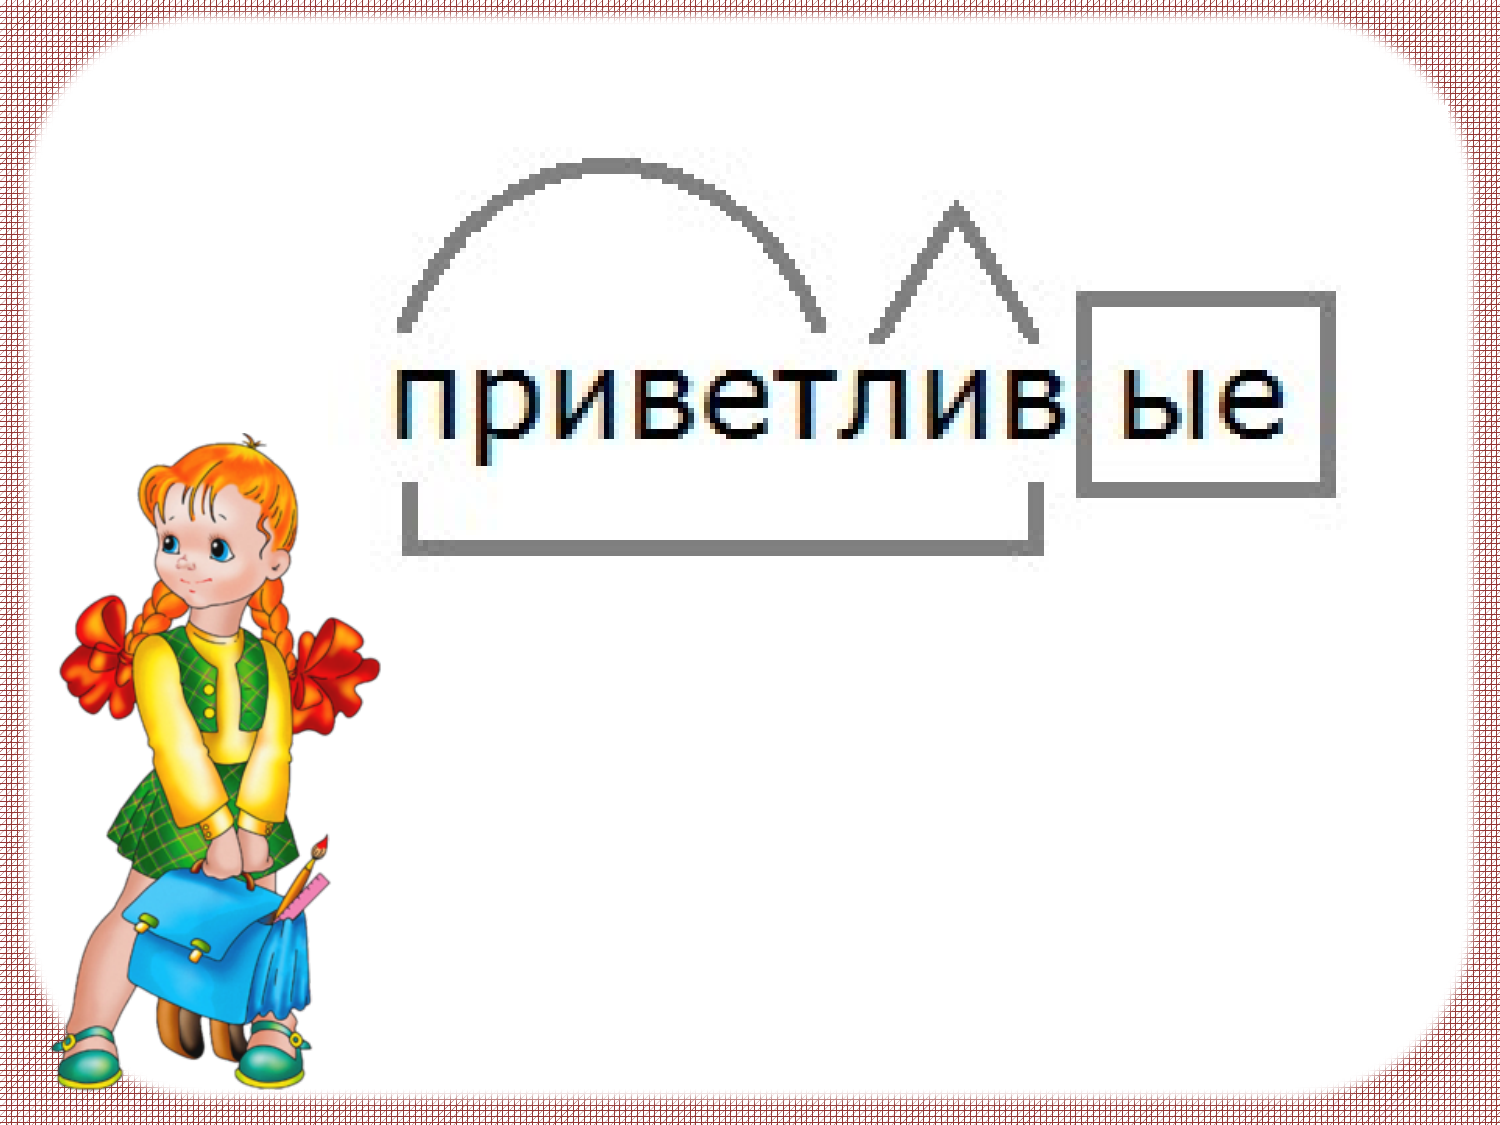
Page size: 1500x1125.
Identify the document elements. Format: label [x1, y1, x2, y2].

picture [34, 105, 1448, 1107]
